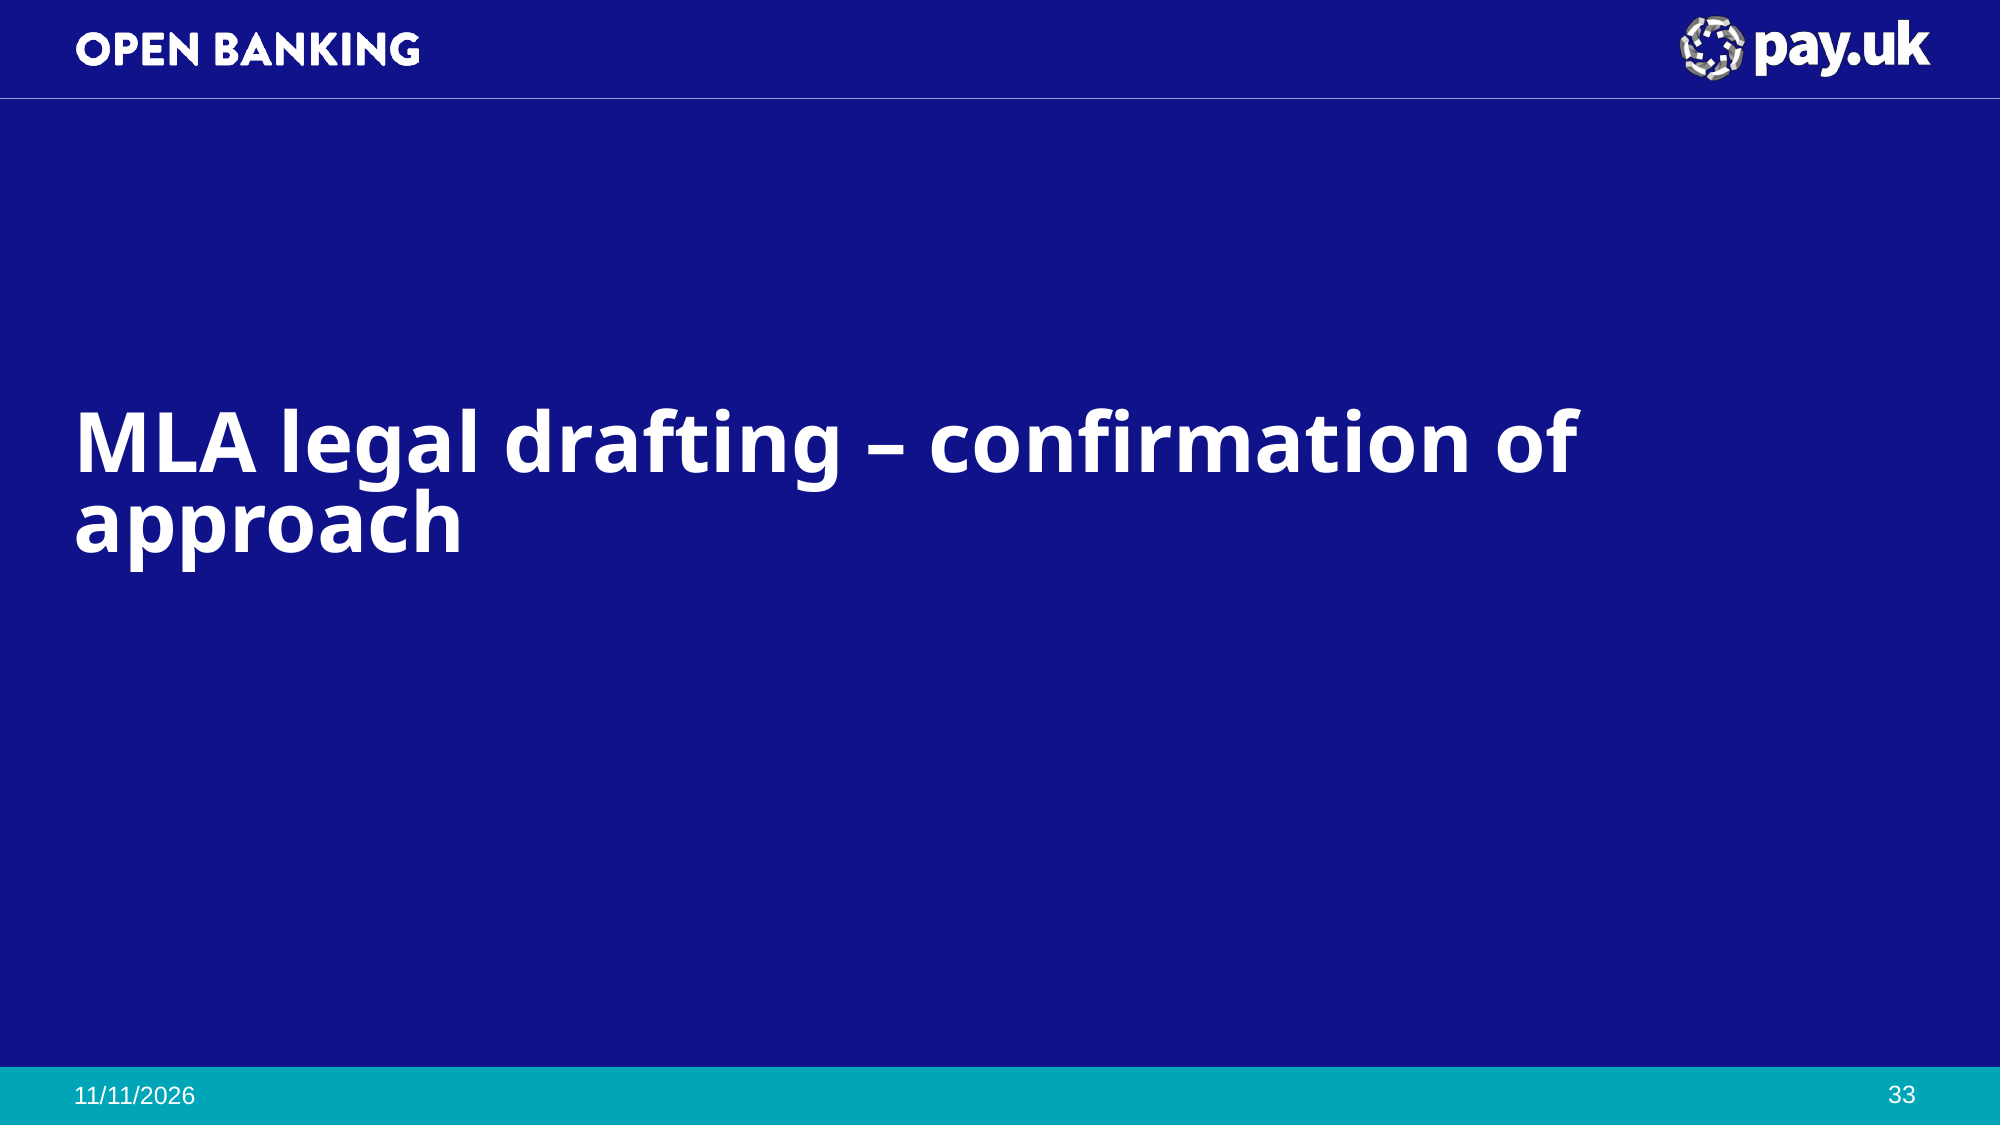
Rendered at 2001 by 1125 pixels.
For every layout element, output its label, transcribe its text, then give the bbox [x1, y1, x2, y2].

slide_number 33 [1412, 1064, 1932, 1124]
title MLA legal drafting – confirmation of approach [59, 105, 1750, 576]
picture [43, 0, 452, 99]
picture [1670, 1, 1939, 87]
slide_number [59, 1065, 509, 1125]
footer [662, 1064, 1338, 1124]
